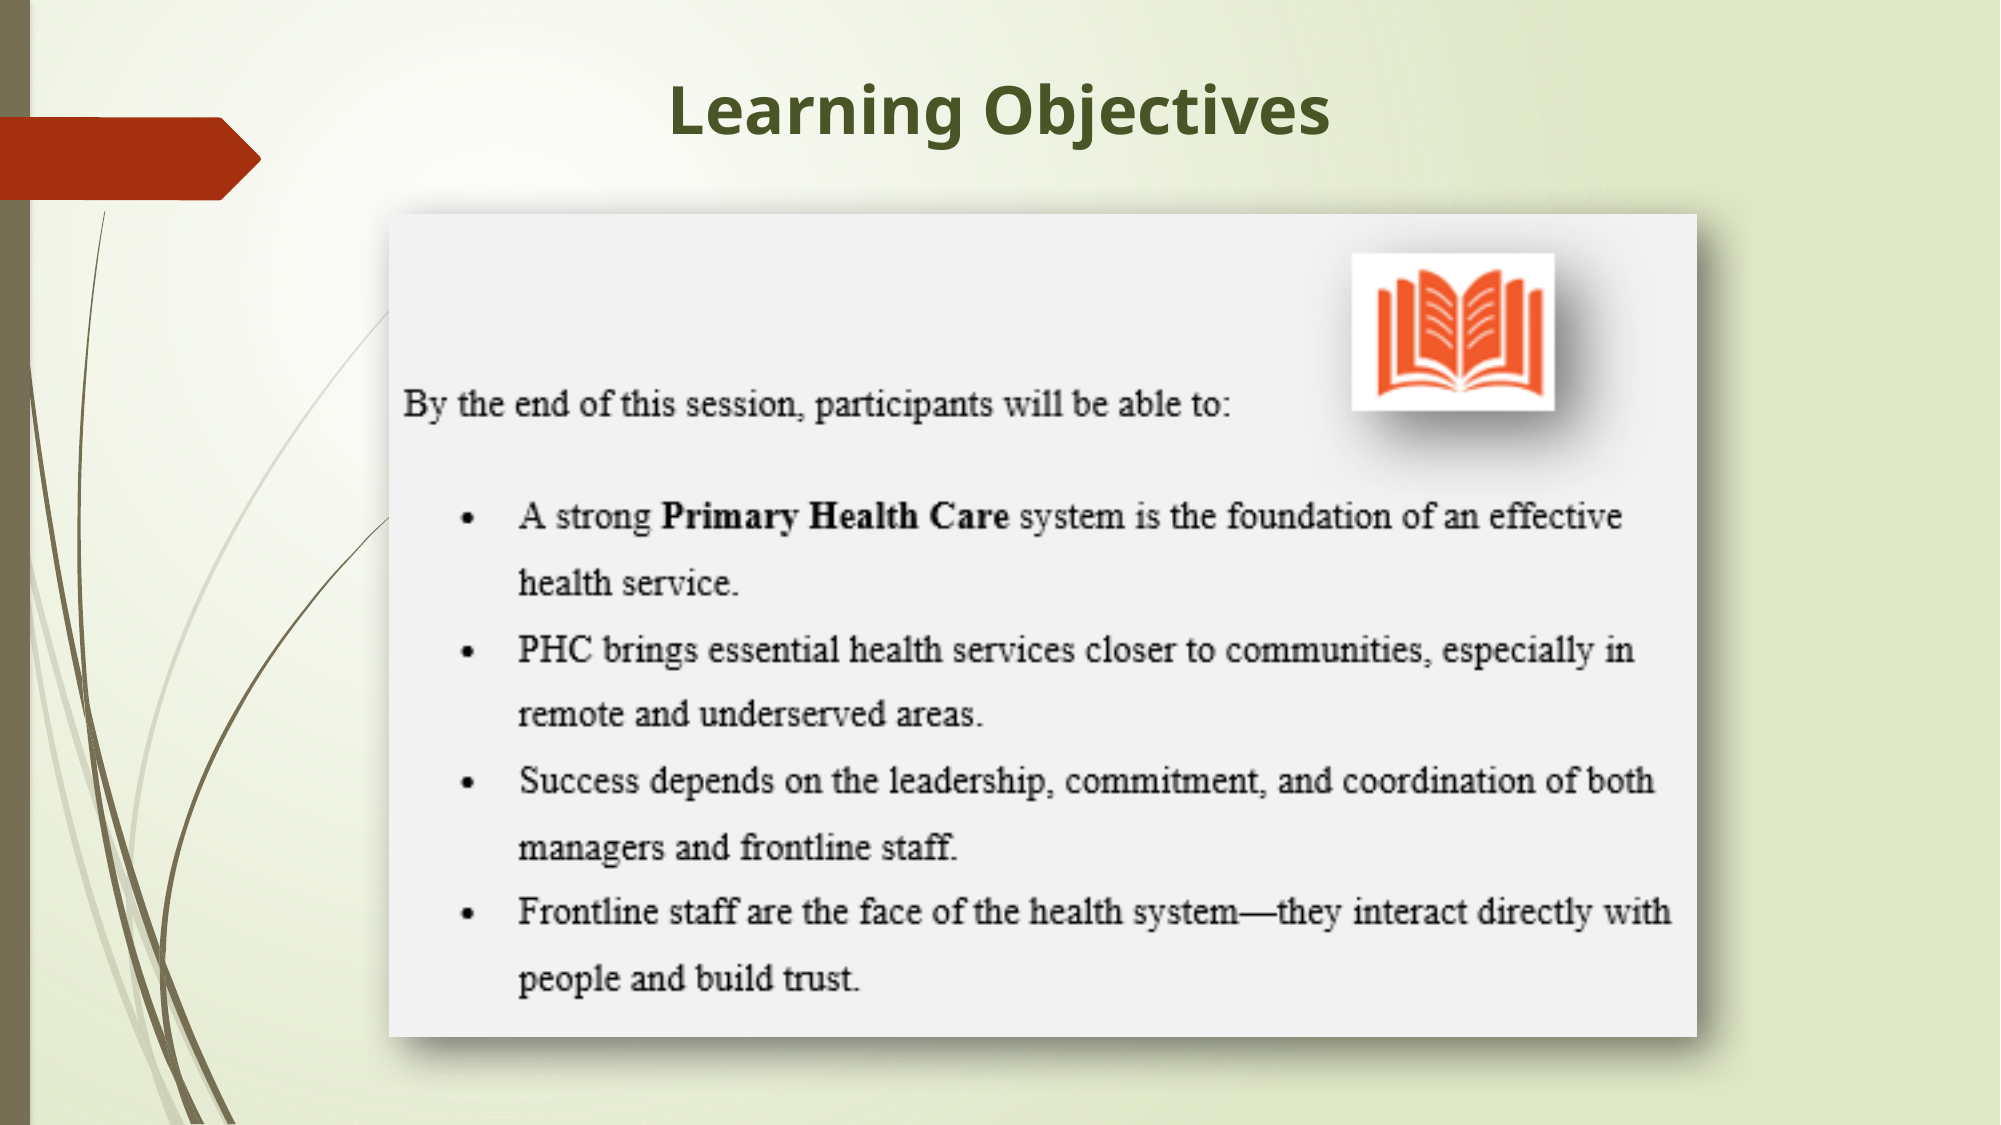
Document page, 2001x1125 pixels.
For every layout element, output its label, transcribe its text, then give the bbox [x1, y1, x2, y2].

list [388, 214, 1697, 1037]
title Learning Objectives [137, 59, 1863, 186]
